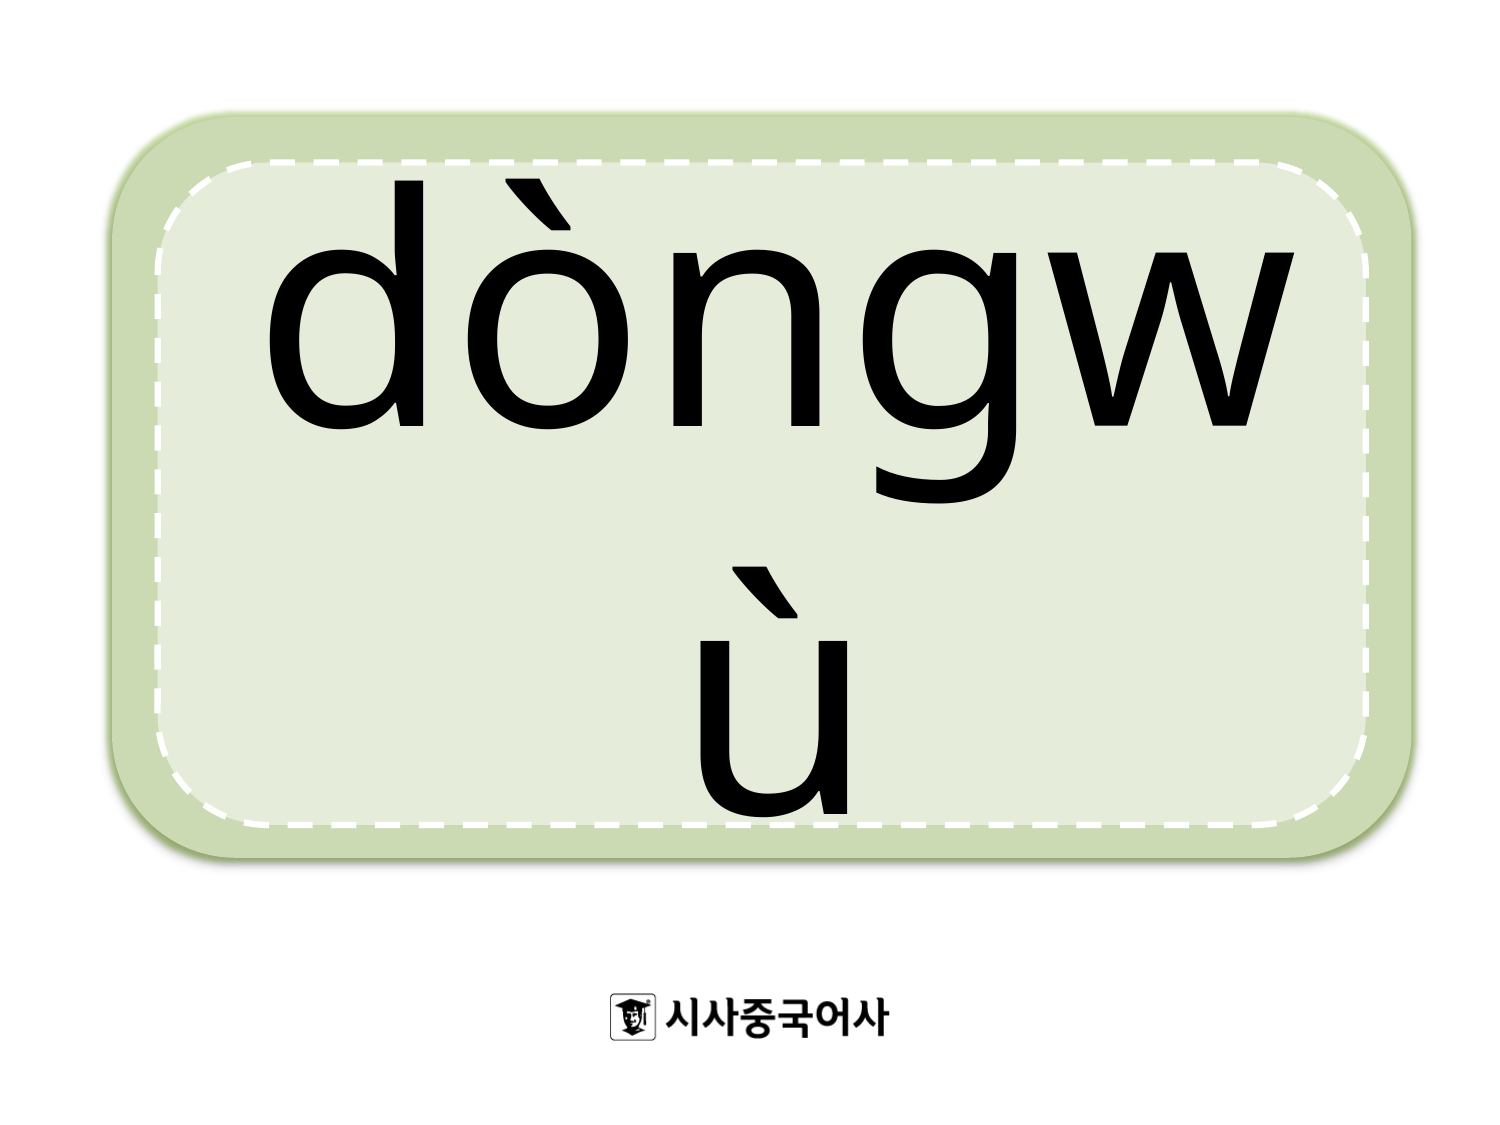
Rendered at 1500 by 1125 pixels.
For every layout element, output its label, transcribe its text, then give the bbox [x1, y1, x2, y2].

picture [602, 987, 898, 1047]
text_box dòngwù [171, 159, 1380, 823]
